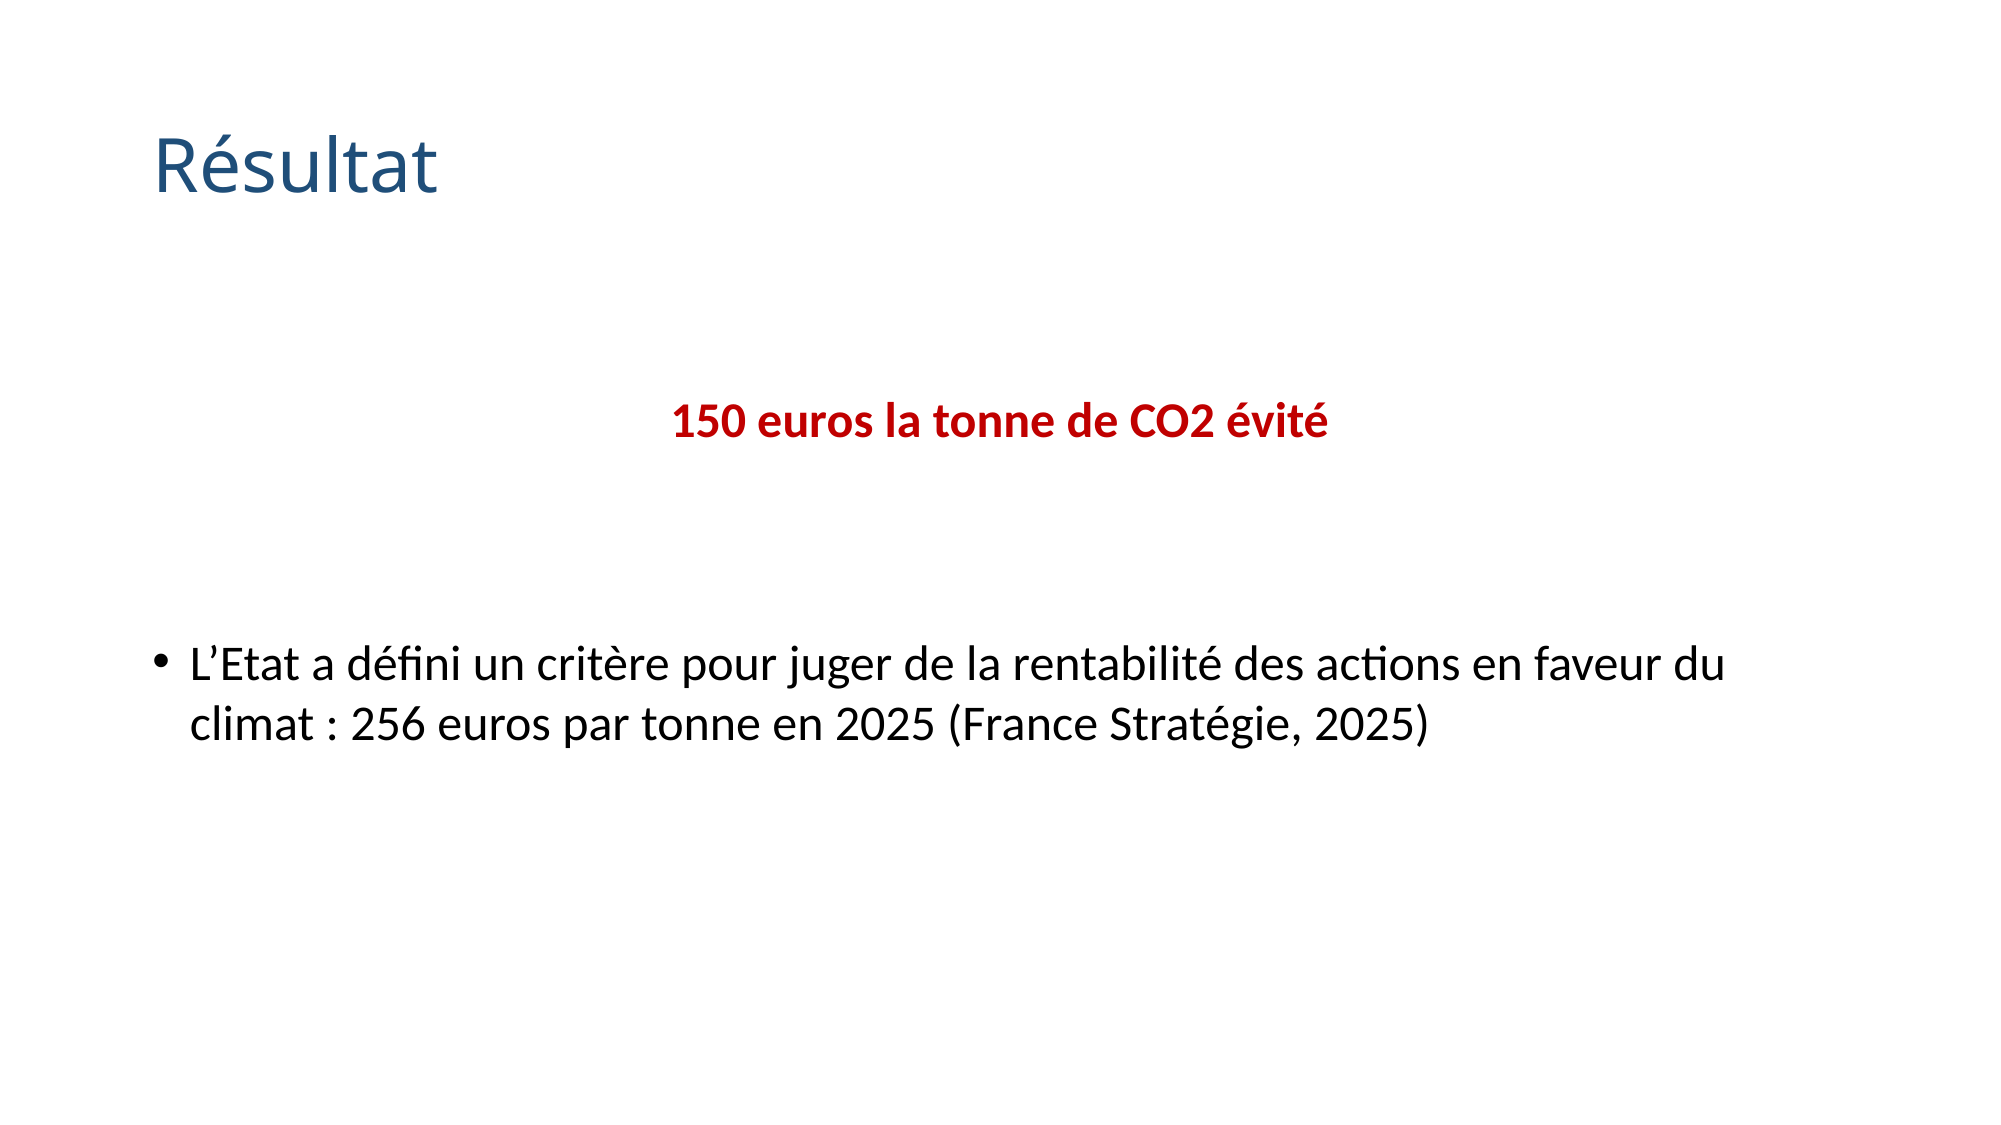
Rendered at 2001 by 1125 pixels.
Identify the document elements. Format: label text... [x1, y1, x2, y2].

list 150 euros la tonne de CO2 évité L’Etat a défini un critère pour juger de la rentabilité des actions en faveur du climat : 256 euros par tonne en 2025 (France Stratégie, 2025) [137, 299, 1863, 1014]
title Résultat [137, 59, 1863, 278]
